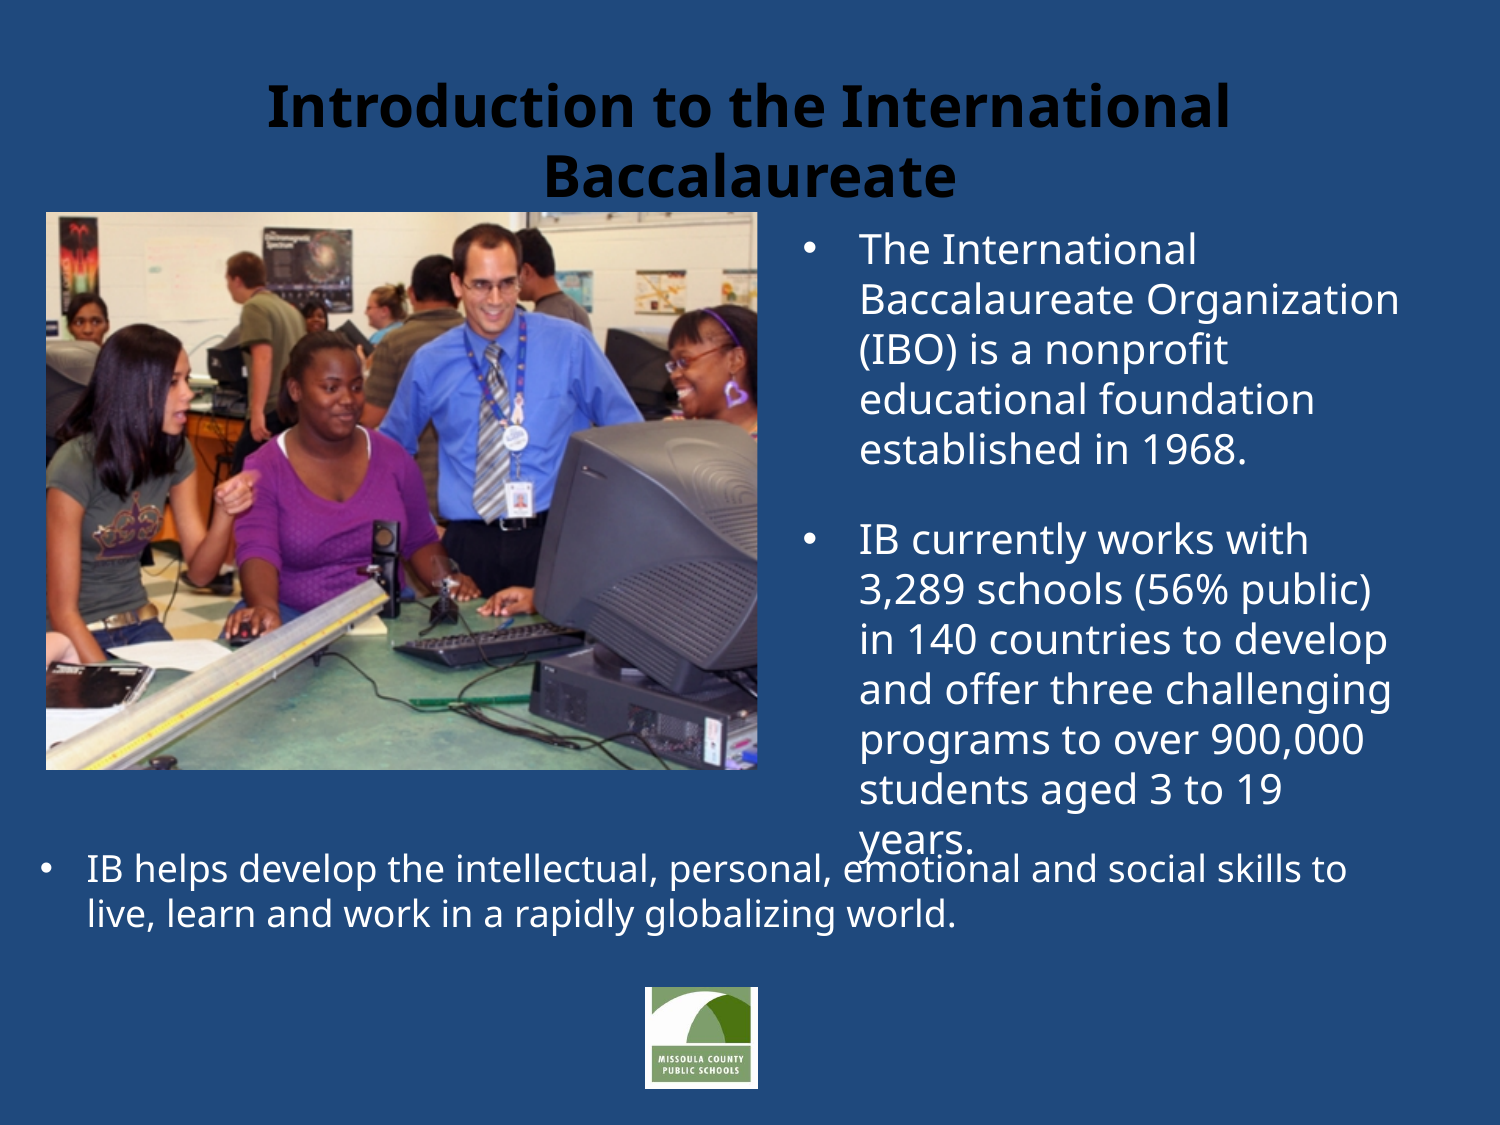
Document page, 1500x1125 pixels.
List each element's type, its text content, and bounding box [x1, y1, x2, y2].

picture [644, 987, 758, 1089]
picture [45, 212, 758, 771]
title Introduction to the International Baccalaureate [75, 45, 1425, 233]
text_box IB helps develop the intellectual, personal, emotional and social skills to live, learn and work in a rapidly globalizing world. [24, 837, 1417, 943]
list The International Baccalaureate Organization (IBO) is a nonprofit educational foundation established in 1968. IB currently works with 3,289 schools (56% public) in 140 countries to develop and offer three challenging programs to over 900,000 students aged 3 to 19 years. [787, 215, 1418, 850]
